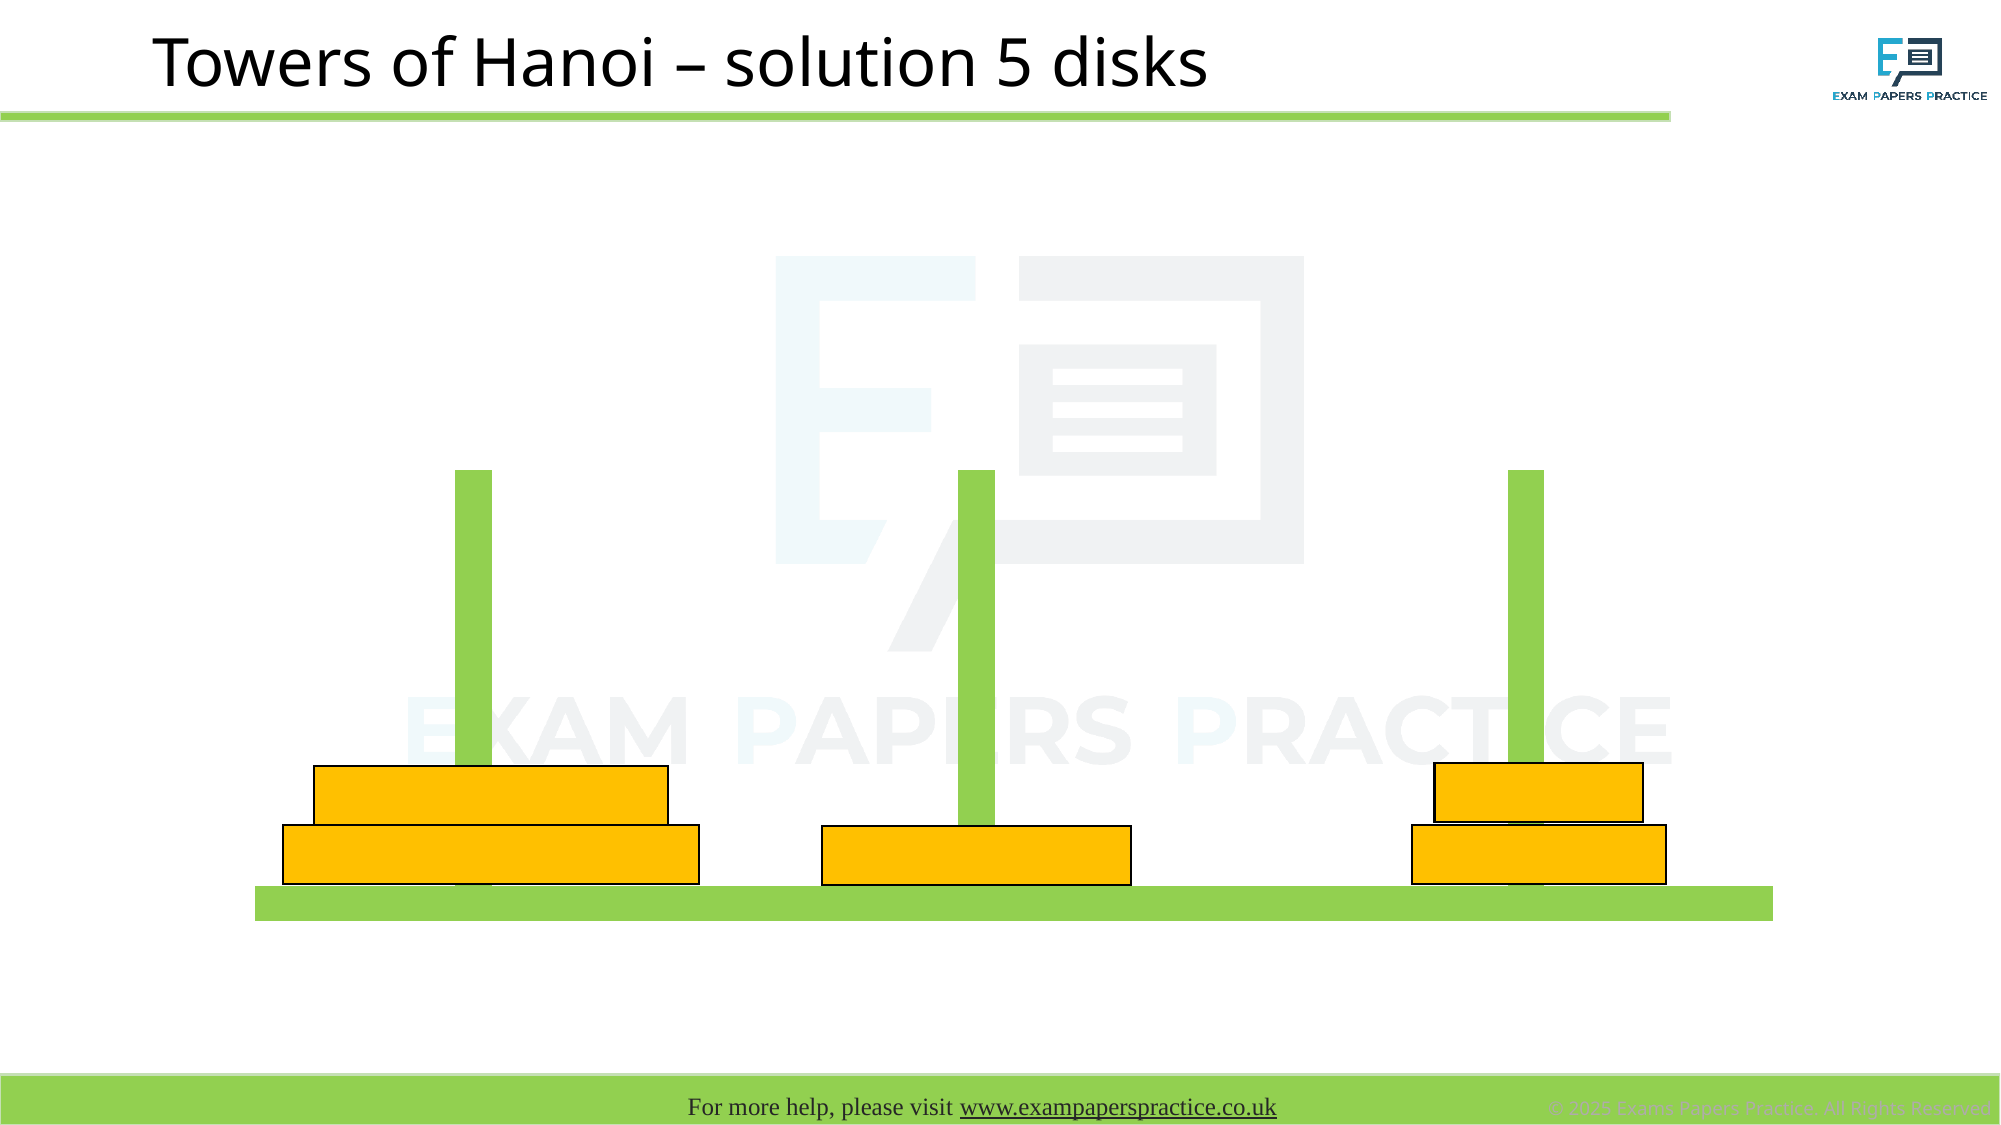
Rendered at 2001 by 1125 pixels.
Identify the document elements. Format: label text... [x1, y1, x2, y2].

text_box [455, 470, 492, 765]
text_box [958, 470, 995, 825]
title Towers of Hanoi – solution 5 disks [137, 59, 1863, 70]
text_box [821, 825, 1132, 886]
text_box [1508, 470, 1544, 762]
text_box [282, 824, 700, 885]
text_box [1433, 762, 1644, 823]
text_box [1411, 824, 1667, 885]
text_box [255, 886, 1773, 921]
text_box [313, 765, 669, 826]
